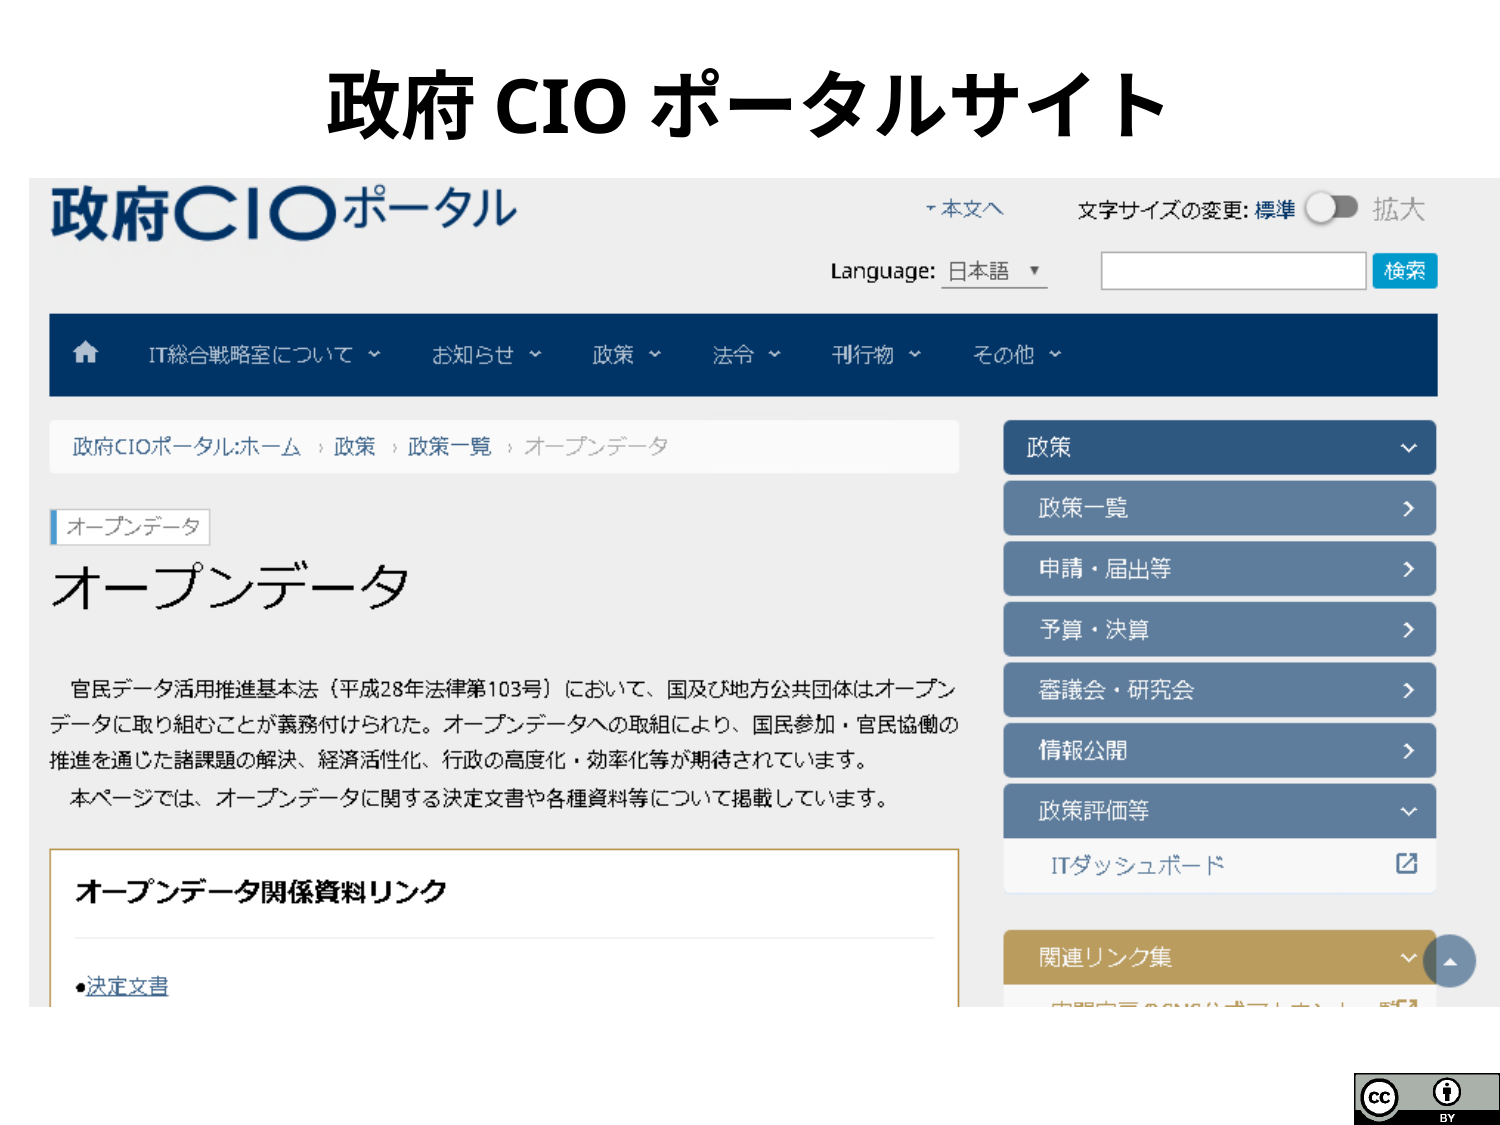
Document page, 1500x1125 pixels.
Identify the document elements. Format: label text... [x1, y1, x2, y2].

picture [29, 178, 1500, 1007]
text_box 政府CIOポータルサイト [0, 51, 1500, 157]
picture [1354, 1073, 1500, 1125]
